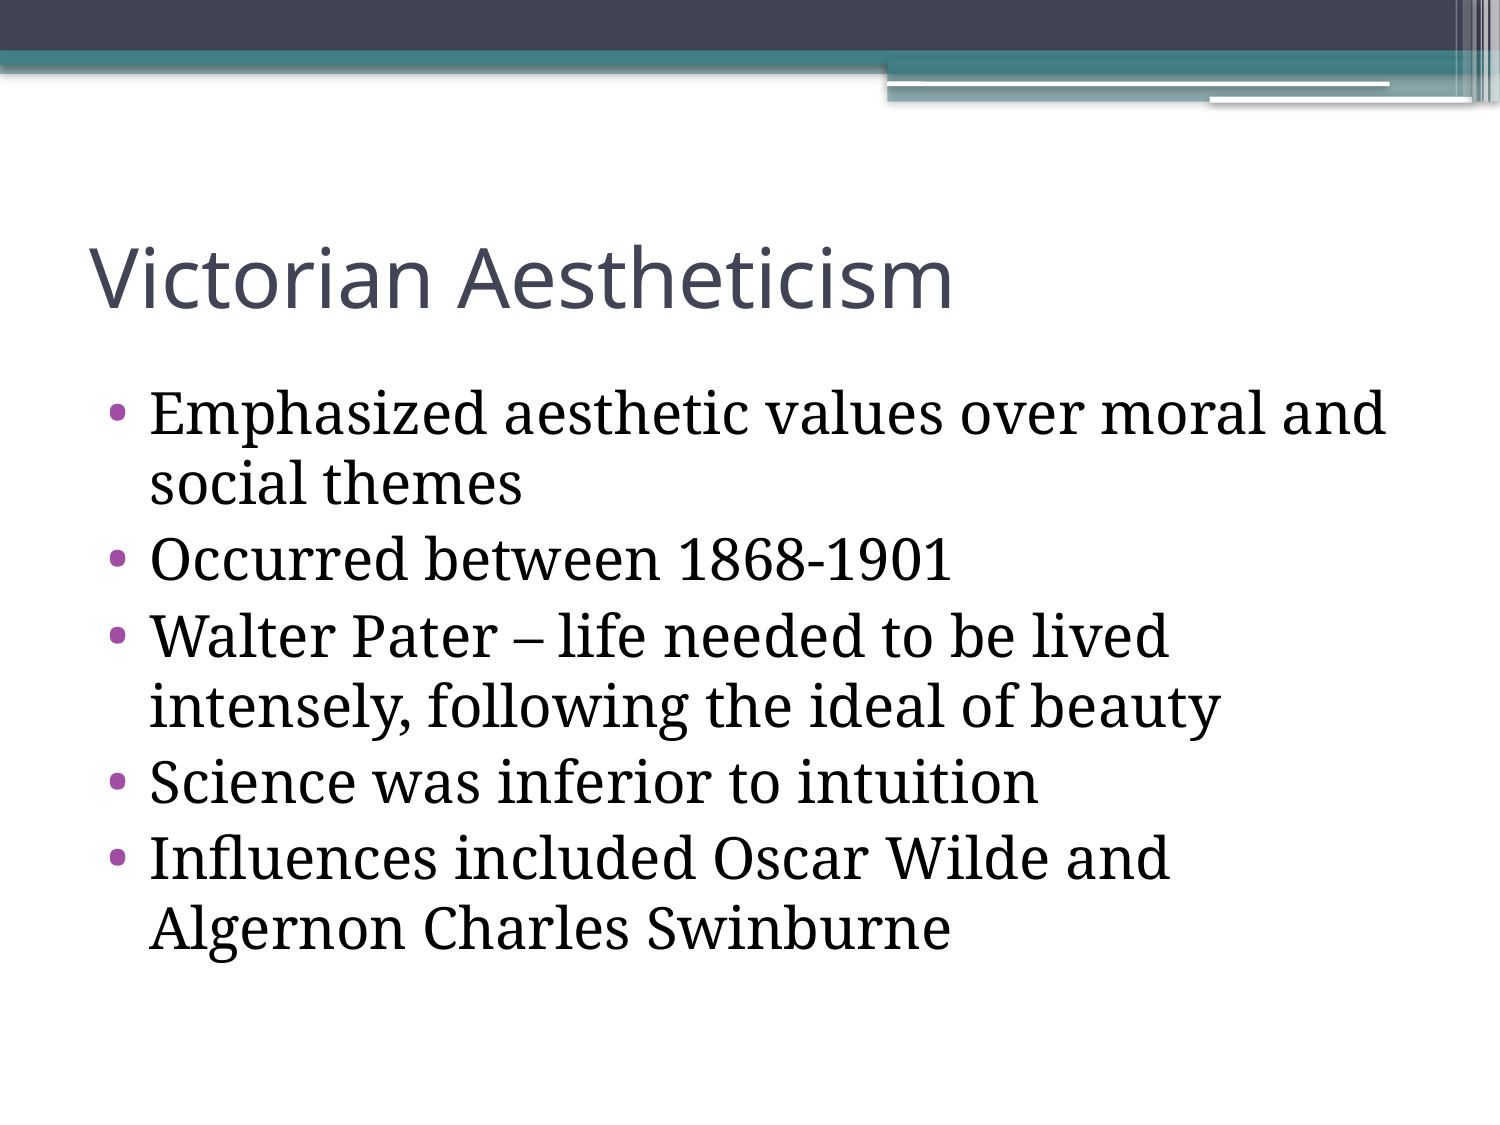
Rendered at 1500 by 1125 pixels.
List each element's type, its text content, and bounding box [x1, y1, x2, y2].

title Victorian Aestheticism [75, 187, 1425, 363]
list Emphasized aesthetic values over moral and social themes Occurred between 1868-1901 Walter Pater – life needed to be lived intensely, following the ideal of beauty Science was inferior to intuition Influences included Oscar Wilde and Algernon Charles Swinburne [75, 368, 1425, 1079]
